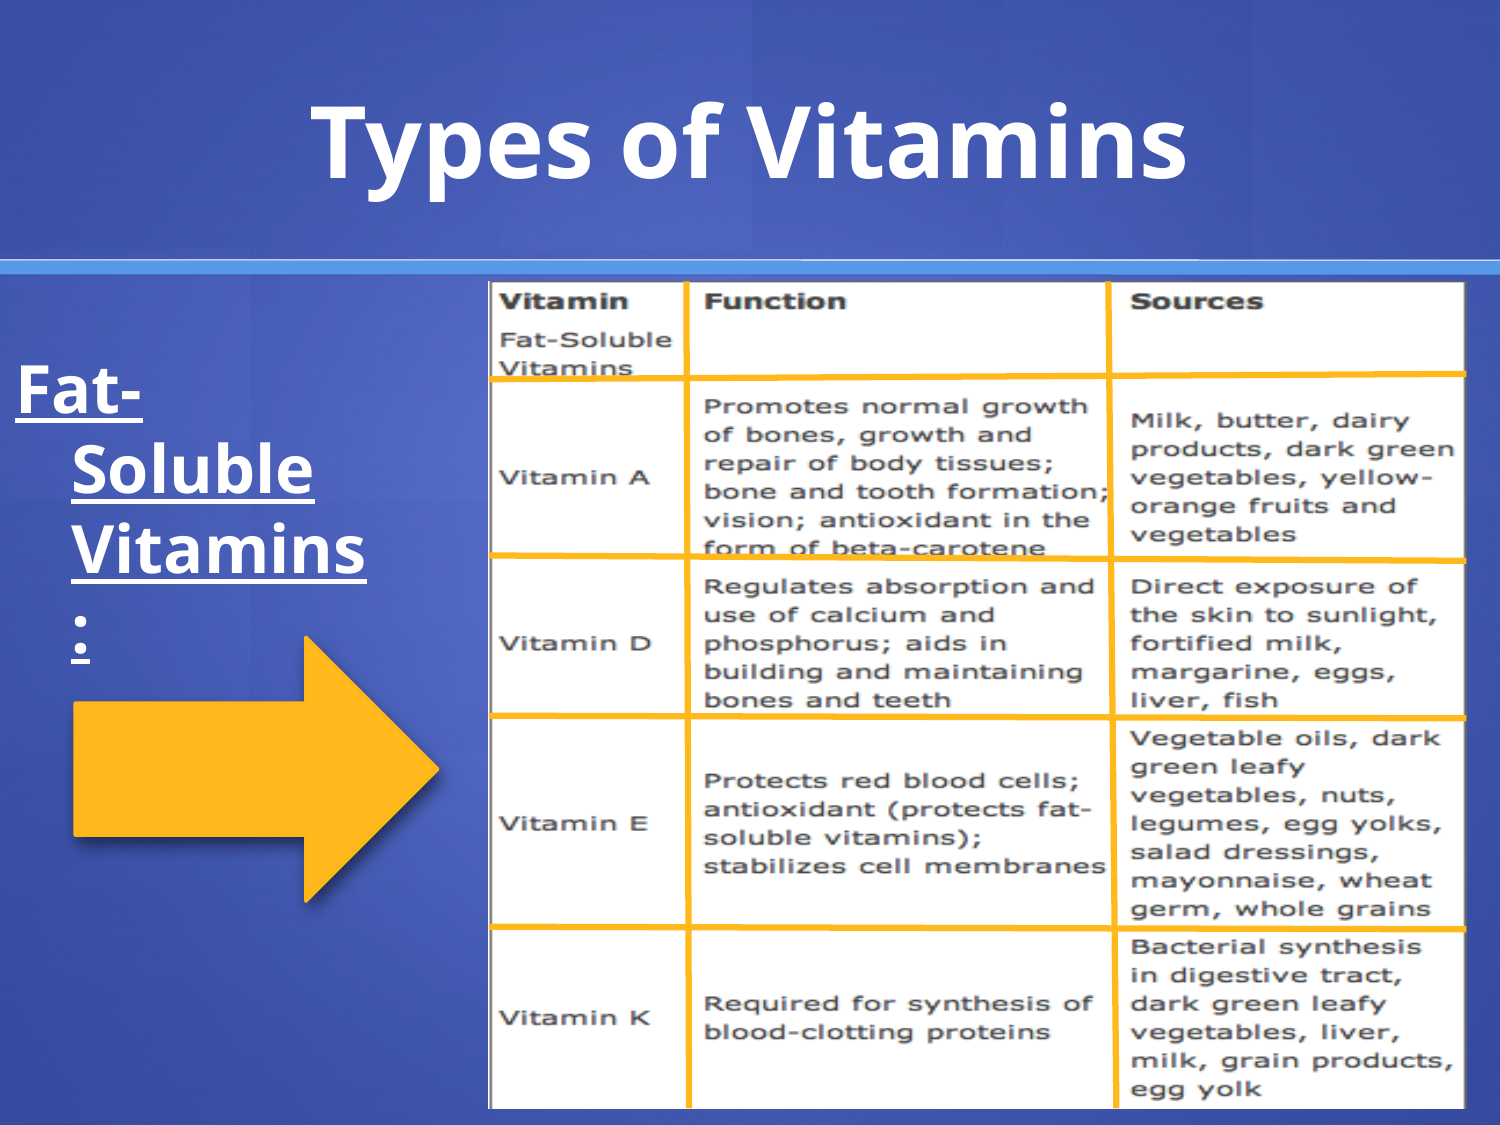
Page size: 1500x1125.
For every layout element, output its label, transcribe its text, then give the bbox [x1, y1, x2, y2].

picture [487, 698, 1468, 714]
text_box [487, 925, 1468, 931]
text_box [304, 635, 361, 689]
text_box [487, 554, 1468, 562]
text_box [697, 689, 1500, 700]
picture [487, 381, 1468, 554]
text_box [73, 701, 440, 903]
title Types of Vitamins [75, 45, 1425, 233]
picture [487, 562, 1468, 692]
picture [487, 280, 1468, 372]
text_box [487, 714, 1468, 720]
picture [487, 931, 1468, 1110]
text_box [487, 372, 1468, 381]
list Fat-Soluble Vitamins: [0, 339, 389, 772]
picture [487, 720, 1468, 925]
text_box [273, 692, 697, 698]
